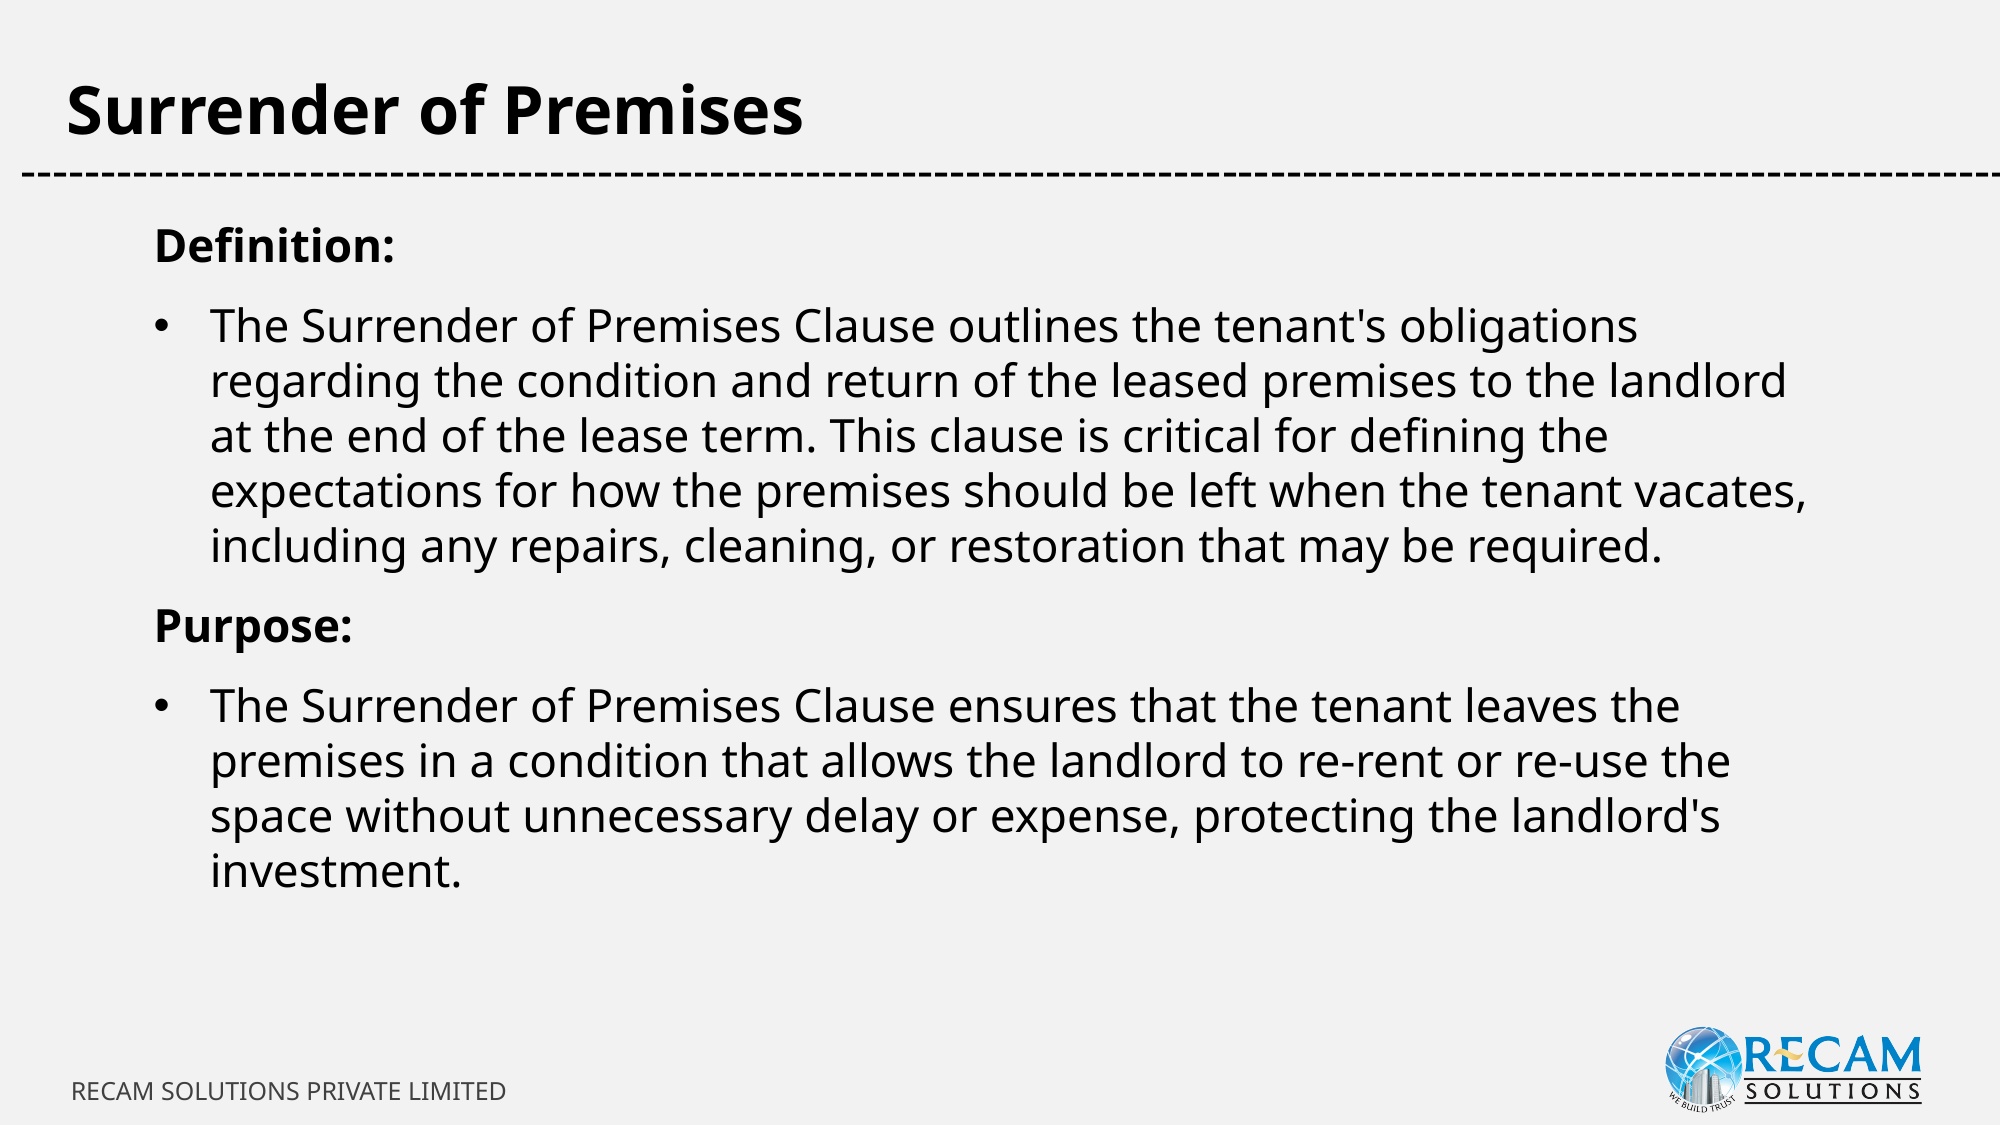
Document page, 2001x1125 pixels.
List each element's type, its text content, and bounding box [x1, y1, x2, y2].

picture [1652, 1014, 1935, 1125]
footer RECAM SOLUTIONS PRIVATE LIMITED [70, 1073, 971, 1107]
text_box ----------------------------------------------------------------------------------------------------------------------------- [6, 131, 2000, 207]
text_box Definition: The Surrender of Premises Clause outlines the tenant's obligations regarding the condition and return of the leased premises to the landlord at the end of the lease term. This clause is critical for defining the expectations for how the premises should be left when the tenant vacates, including any repairs, cleaning, or restoration that may be required. Purpose: The Surrender of Premises Clause ensures that the tenant leaves the premises in a condition that allows the landlord to re-rent or re-use the space without unnecessary delay or expense, protecting the landlord's investment. [138, 209, 1842, 905]
text_box Surrender of Premises [51, 60, 1979, 131]
